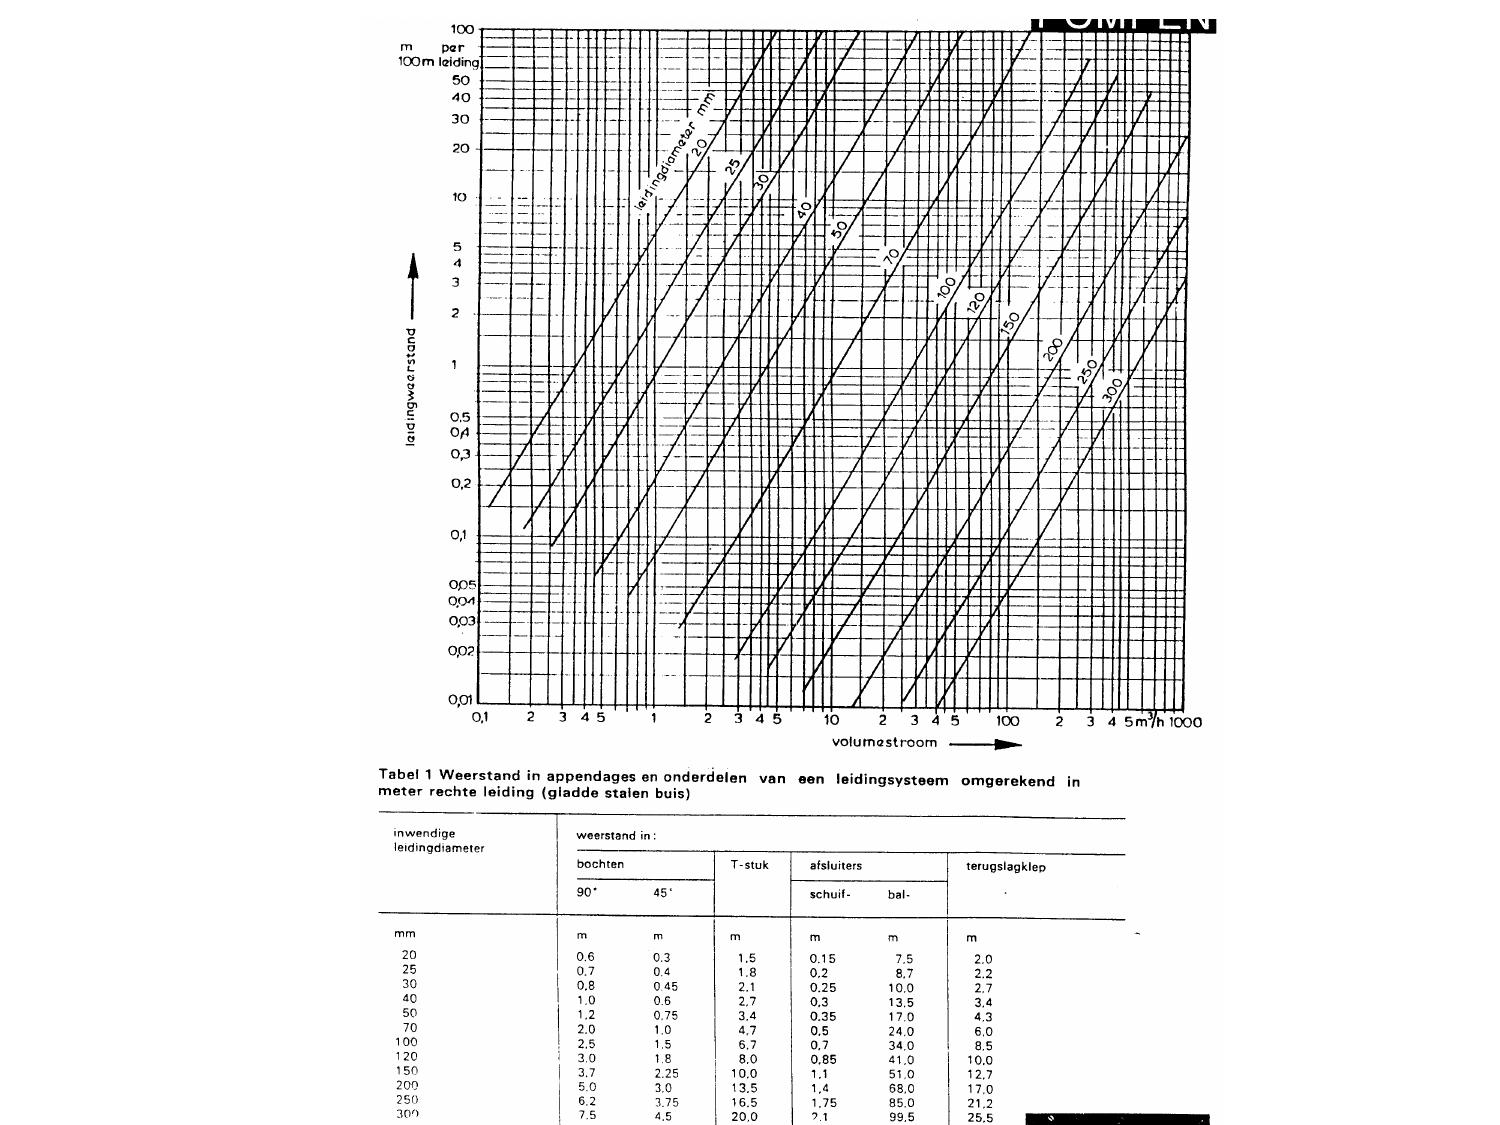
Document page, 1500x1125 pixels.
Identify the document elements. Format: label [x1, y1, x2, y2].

picture [359, 18, 1225, 1125]
